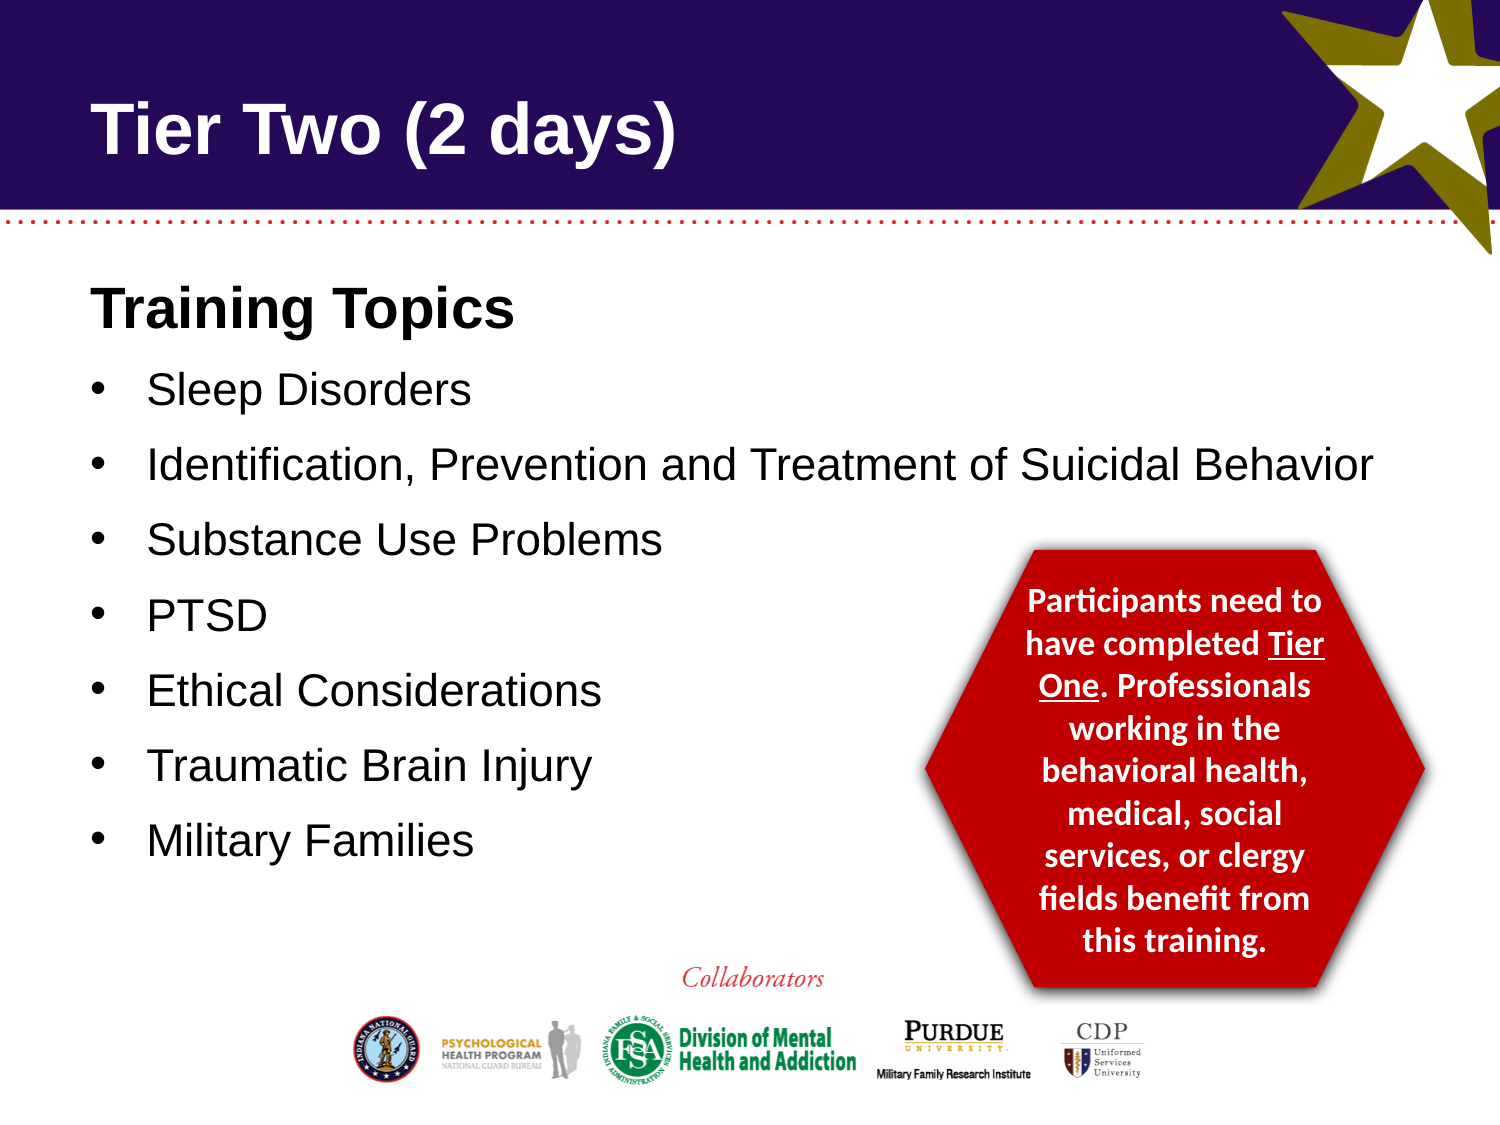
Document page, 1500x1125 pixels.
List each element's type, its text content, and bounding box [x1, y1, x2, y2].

list Training Topics Sleep Disorders Identification, Prevention and Treatment of Suicidal Behavior Substance Use Problems PTSD Ethical Considerations Traumatic Brain Injury Military Families [75, 262, 1463, 900]
text_box Participants need to have completed Tier One. Professionals working in the behavioral health, medical, social services, or clergy fields benefit from this training. [923, 547, 1427, 990]
picture [0, 0, 1500, 1125]
title Tier Two (2 days) [75, 37, 1313, 213]
